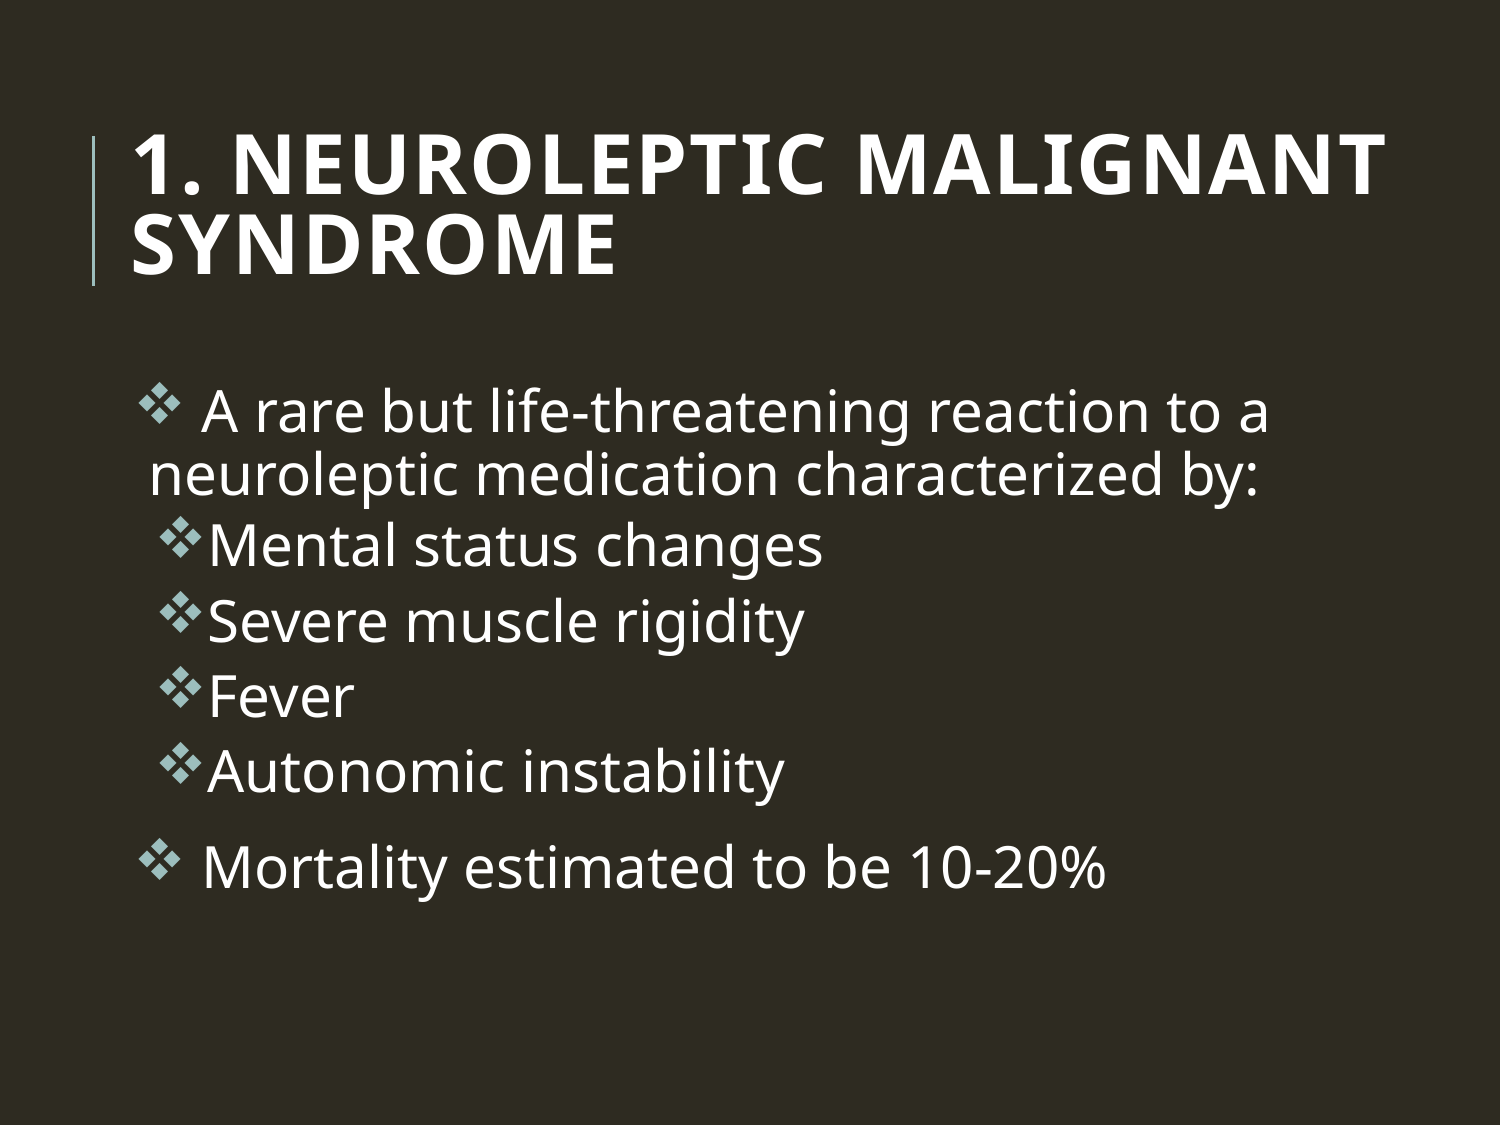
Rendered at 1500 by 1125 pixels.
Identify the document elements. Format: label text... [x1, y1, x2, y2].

list A rare but life-threatening reaction to a neuroleptic medication characterized by: Mental status changes Severe muscle rigidity Fever Autonomic instability Mortality estimated to be 10-20% [126, 375, 1322, 1035]
title 1. Neuroleptic Malignant Syndrome [115, 87, 1450, 334]
